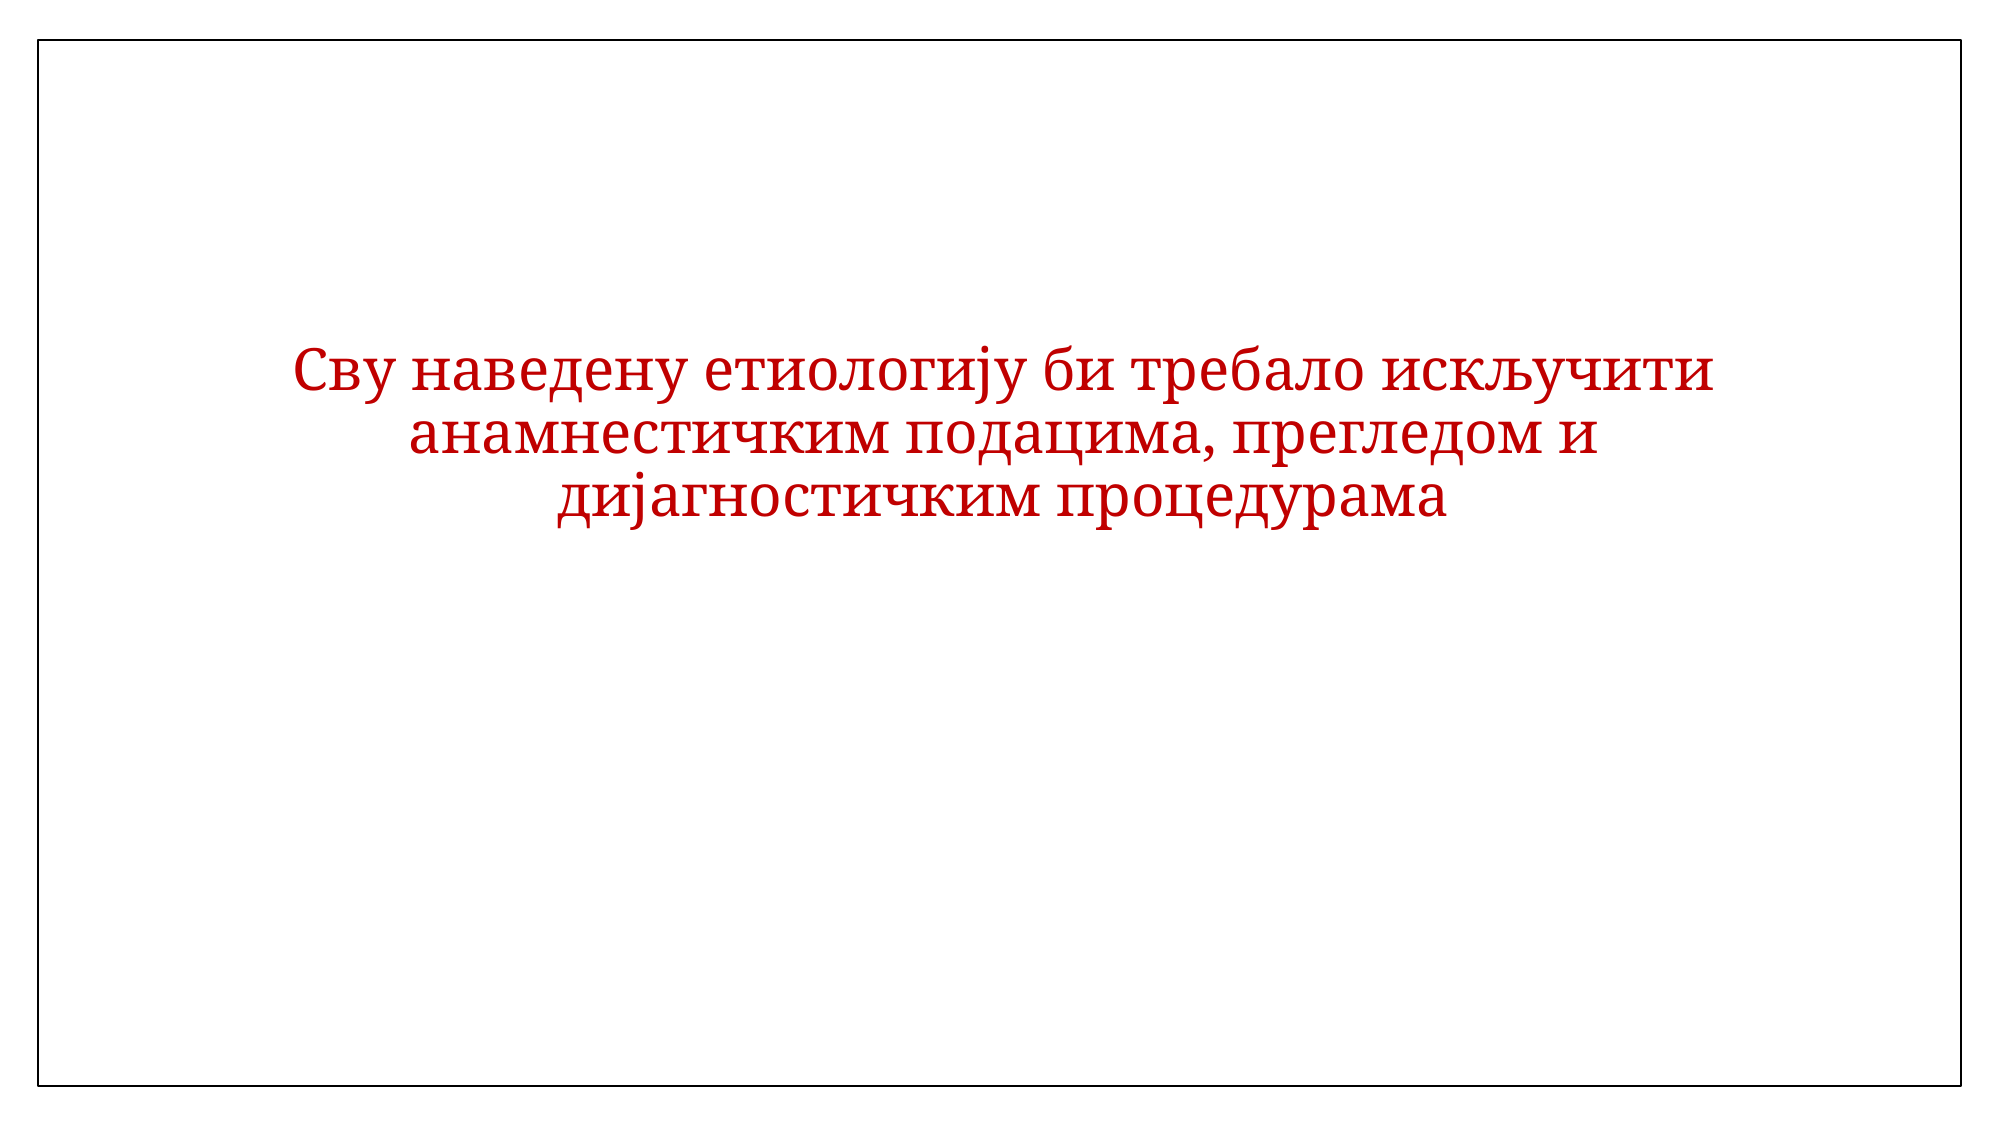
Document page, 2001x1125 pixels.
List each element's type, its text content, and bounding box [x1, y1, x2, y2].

list Сву наведену етиологију би требало искључити анамнестичким подацима, прегледом и дијагностичким процедурама [190, 332, 1810, 996]
